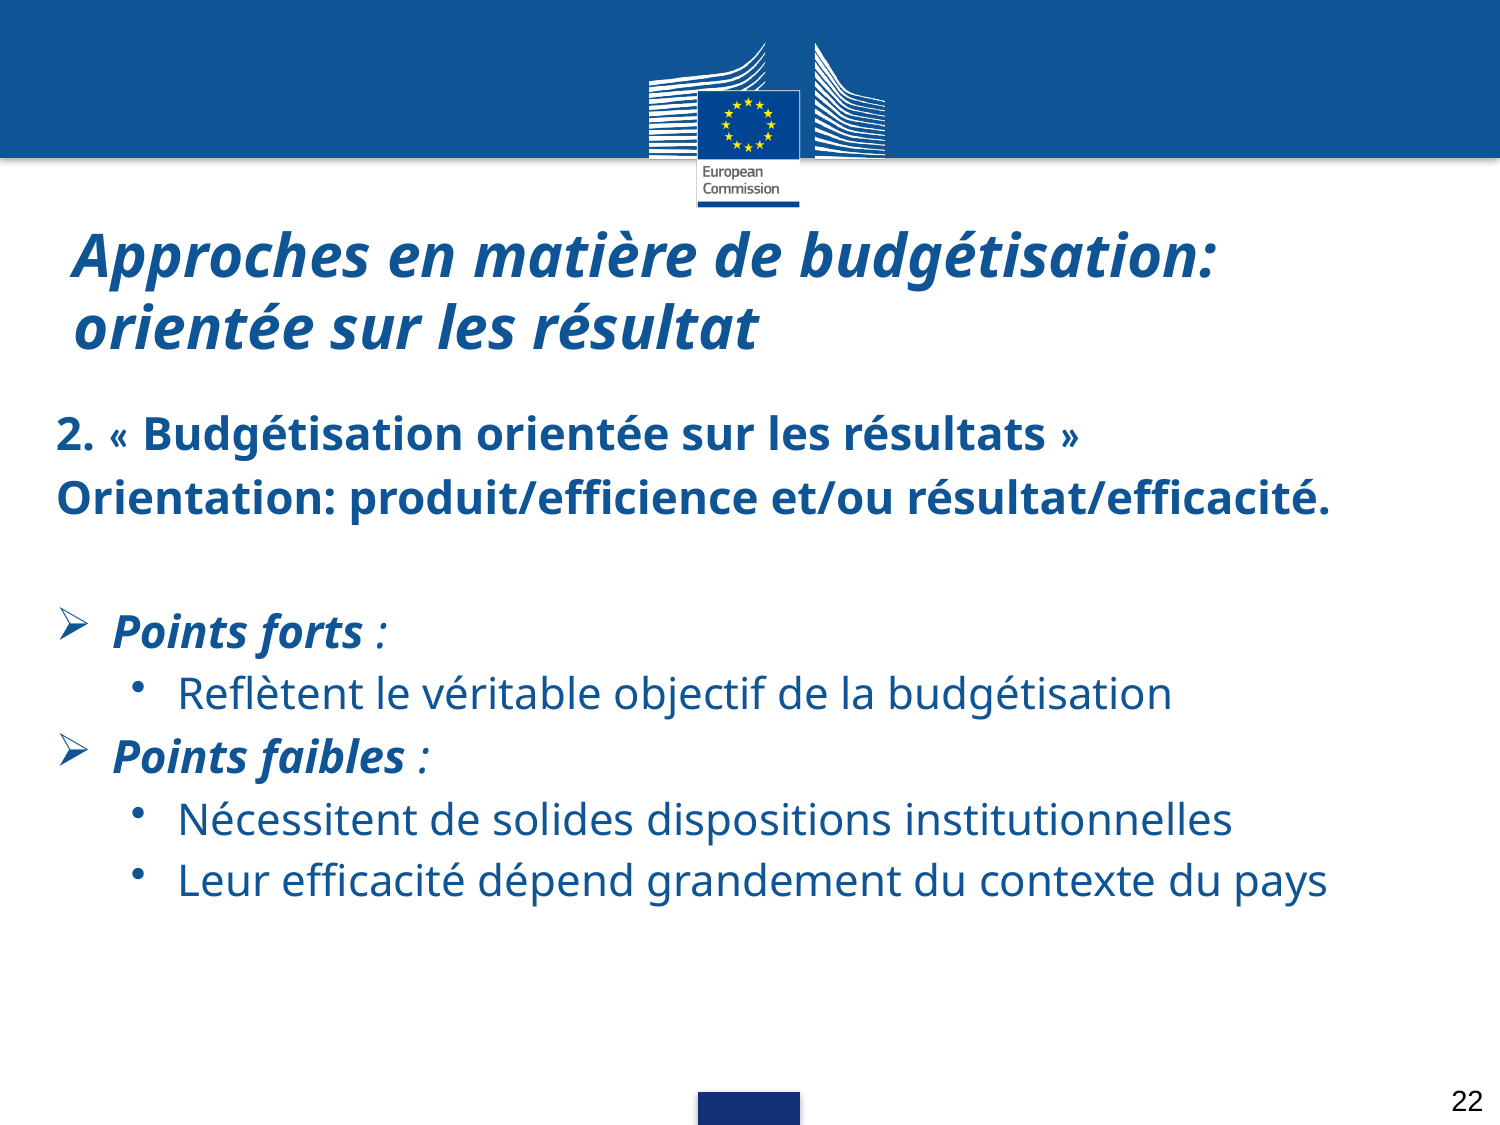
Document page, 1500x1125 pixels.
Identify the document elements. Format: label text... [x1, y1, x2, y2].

list 2. « Budgétisation orientée sur les résultats » Orientation: produit/efficience et/ou résultat/efficacité. Points forts : Reflètent le véritable objectif de la budgétisation Points faibles : Nécessitent de solides dispositions institutionnelles Leur efficacité dépend grandement du contexte du pays [40, 396, 1413, 1125]
title Approches en matière de budgétisation: orientée sur les résultat [0, 207, 1454, 371]
slide_number 22 [1435, 1046, 1500, 1125]
picture [649, 42, 885, 207]
